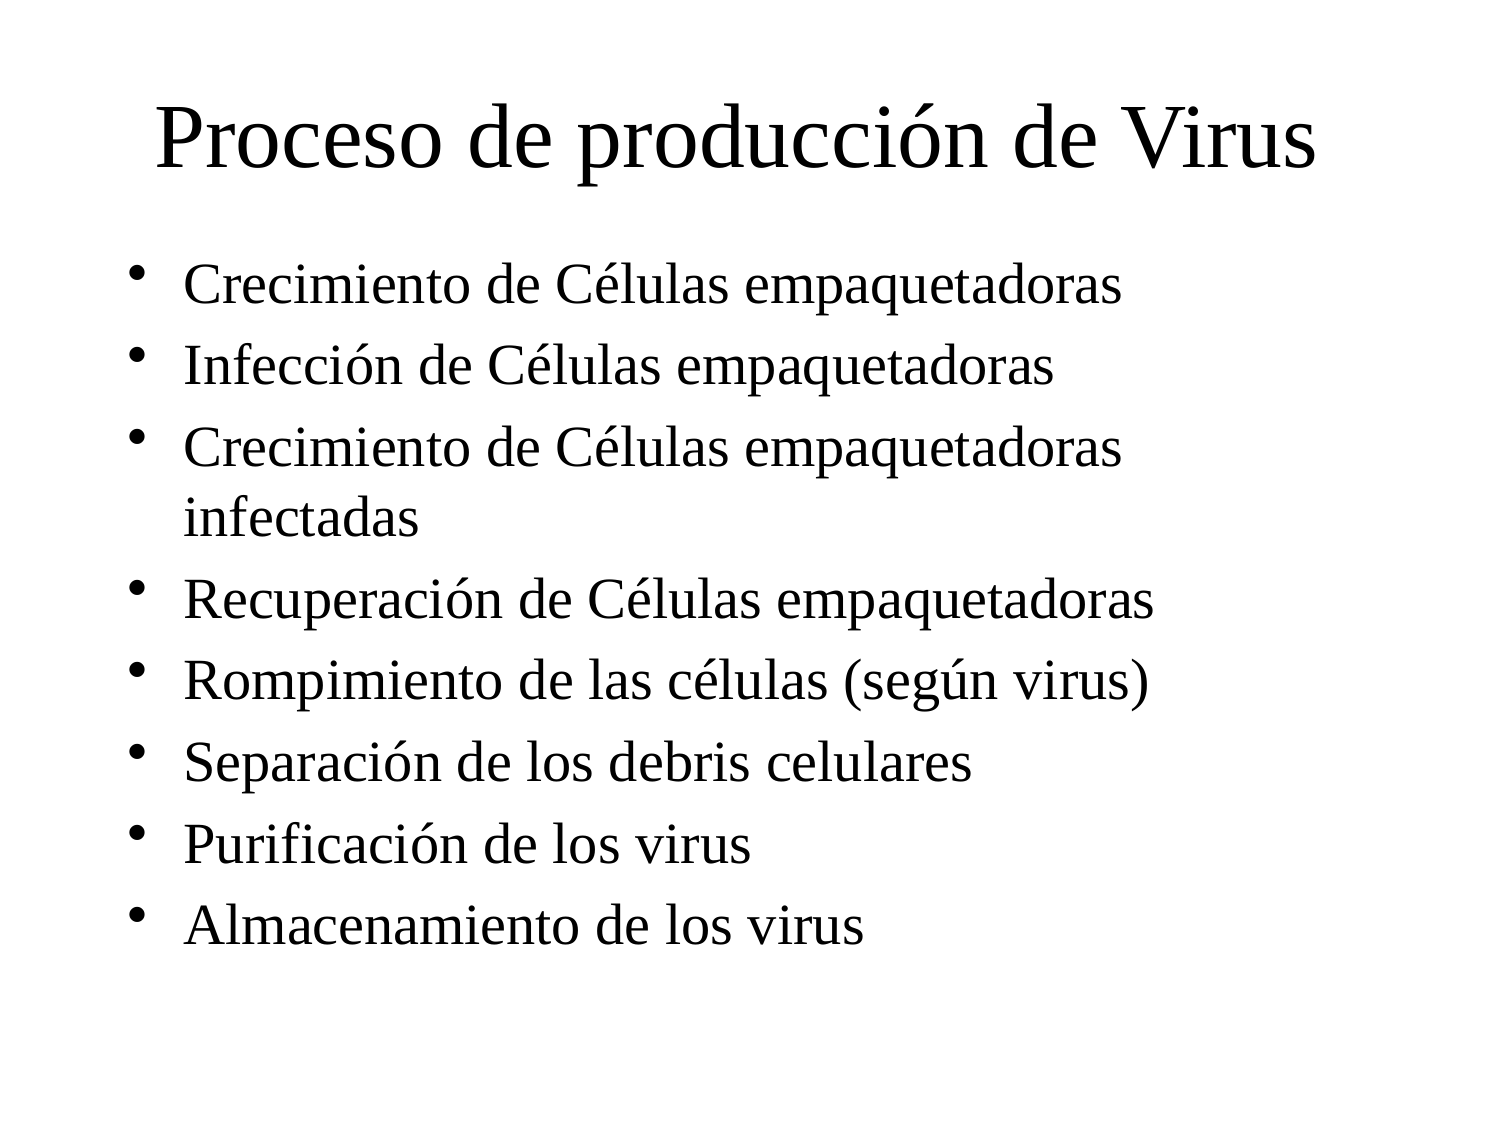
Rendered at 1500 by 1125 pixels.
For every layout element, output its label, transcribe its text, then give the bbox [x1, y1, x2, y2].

text_box Crecimiento de Células empaquetadoras Infección de Células empaquetadoras Crecimiento de Células empaquetadoras infectadas Recuperación de Células empaquetadoras Rompimiento de las células (según virus) Separación de los debris celulares Purificación de los virus Almacenamiento de los virus [112, 237, 1388, 913]
text_box Proceso de producción de Virus [50, 37, 1425, 225]
